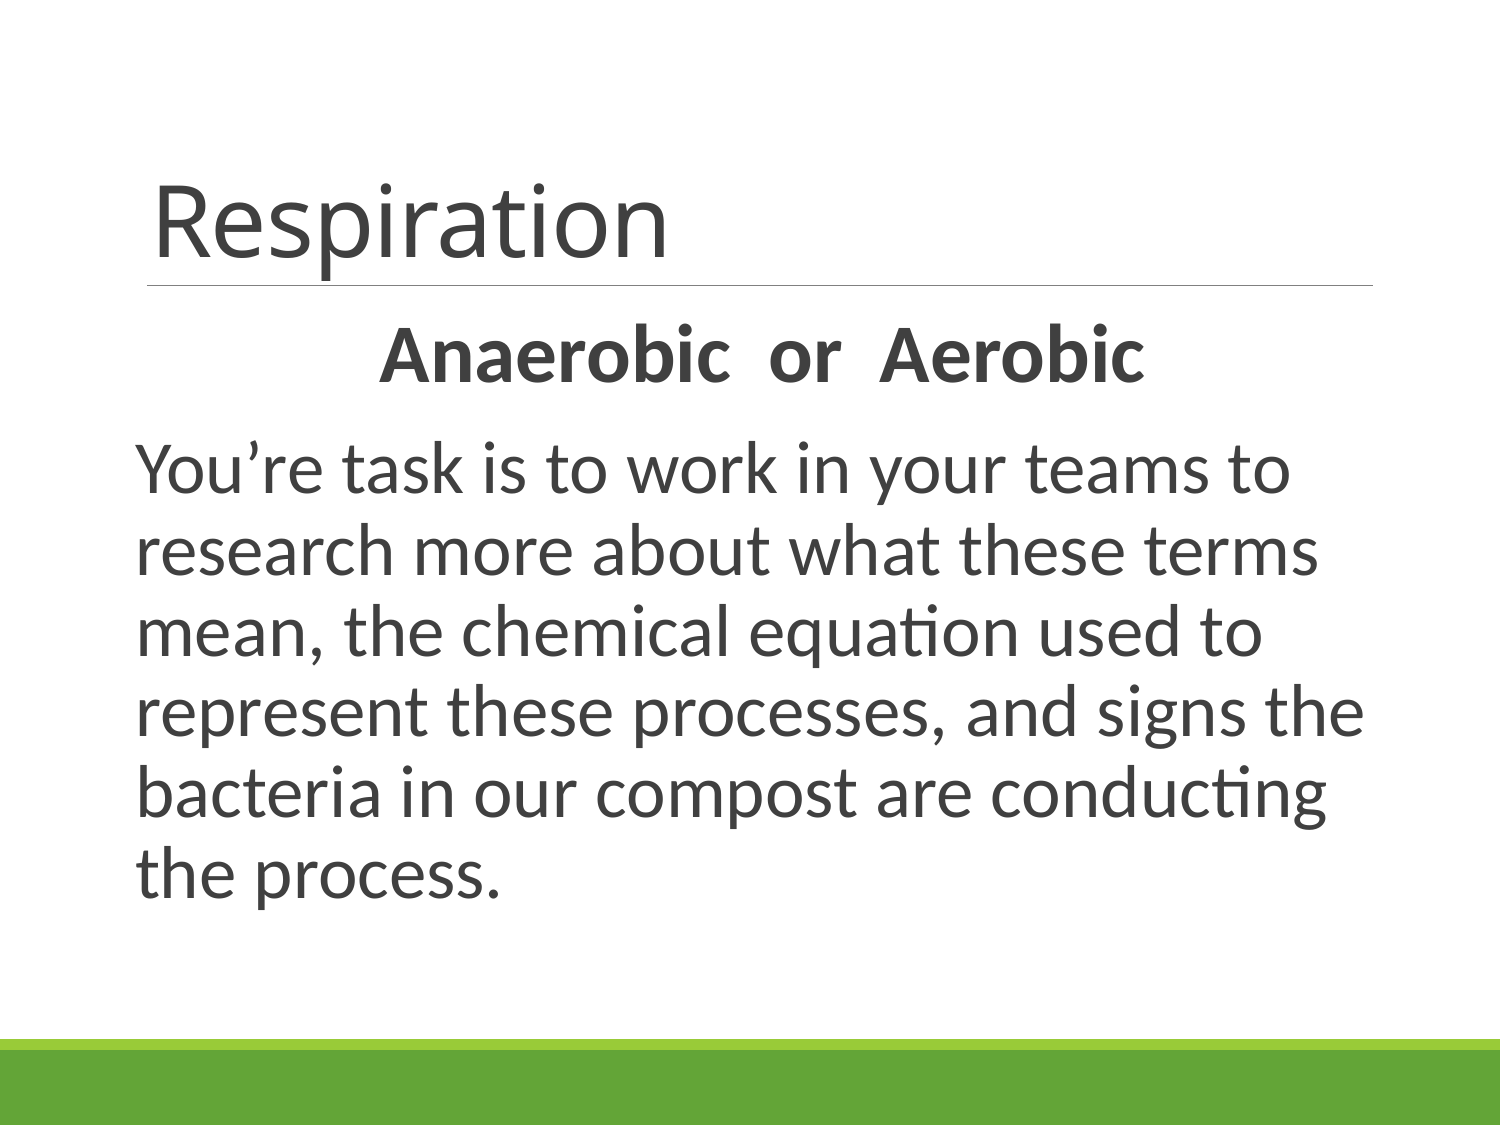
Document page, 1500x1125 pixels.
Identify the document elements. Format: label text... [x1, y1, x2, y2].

title Respiration [135, 47, 1373, 285]
list Anaerobic or Aerobic You’re task is to work in your teams to research more about what these terms mean, the chemical equation used to represent these processes, and signs the bacteria in our compost are conducting the process. [135, 302, 1373, 963]
